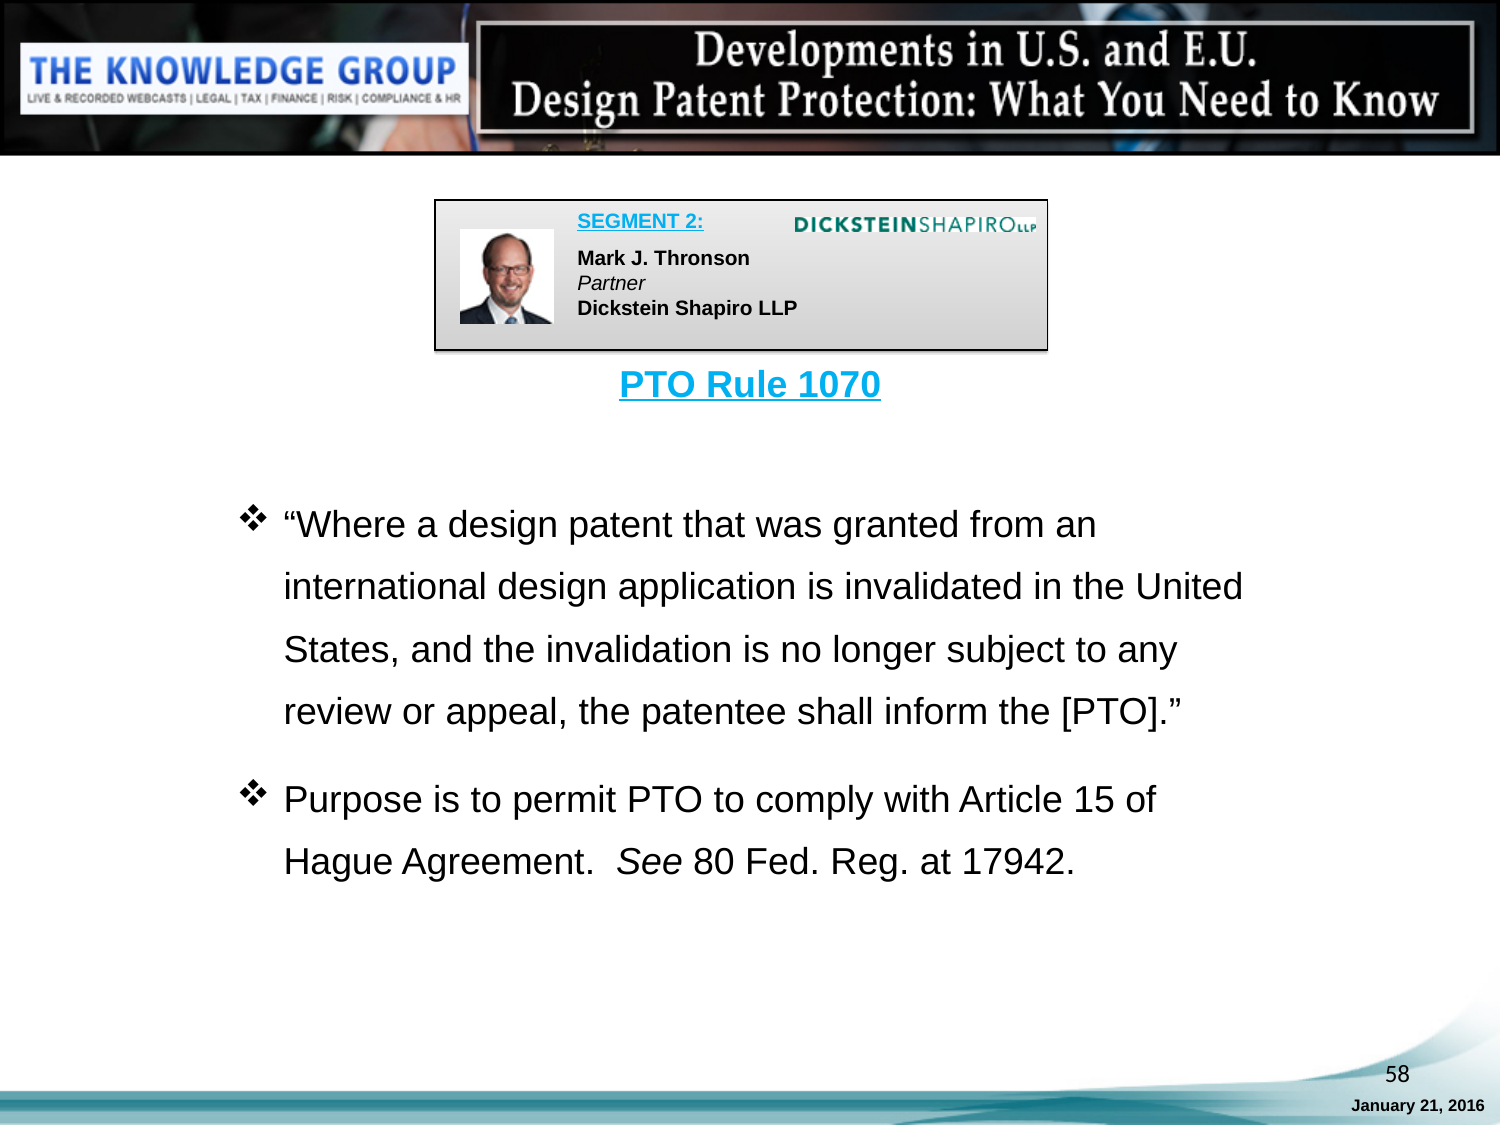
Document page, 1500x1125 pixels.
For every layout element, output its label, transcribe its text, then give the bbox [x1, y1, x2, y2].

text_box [435, 199, 1048, 350]
picture [0, 0, 1500, 352]
text_box PTO Rule 1070 [0, 352, 1500, 412]
text_box January 21, 2016 [1099, 1087, 1500, 1123]
picture [0, 412, 1500, 1125]
text_box “Where a design patent that was granted from an international design application is invalidated in the United States, and the invalidation is no longer subject to any review or appeal, the patentee shall inform the [PTO].” Purpose is to permit PTO to comply with Article 15 of Hague Agreement. See 80 Fed. Reg. at 17942. [221, 474, 1280, 890]
text_box 58 [1074, 1042, 1425, 1103]
